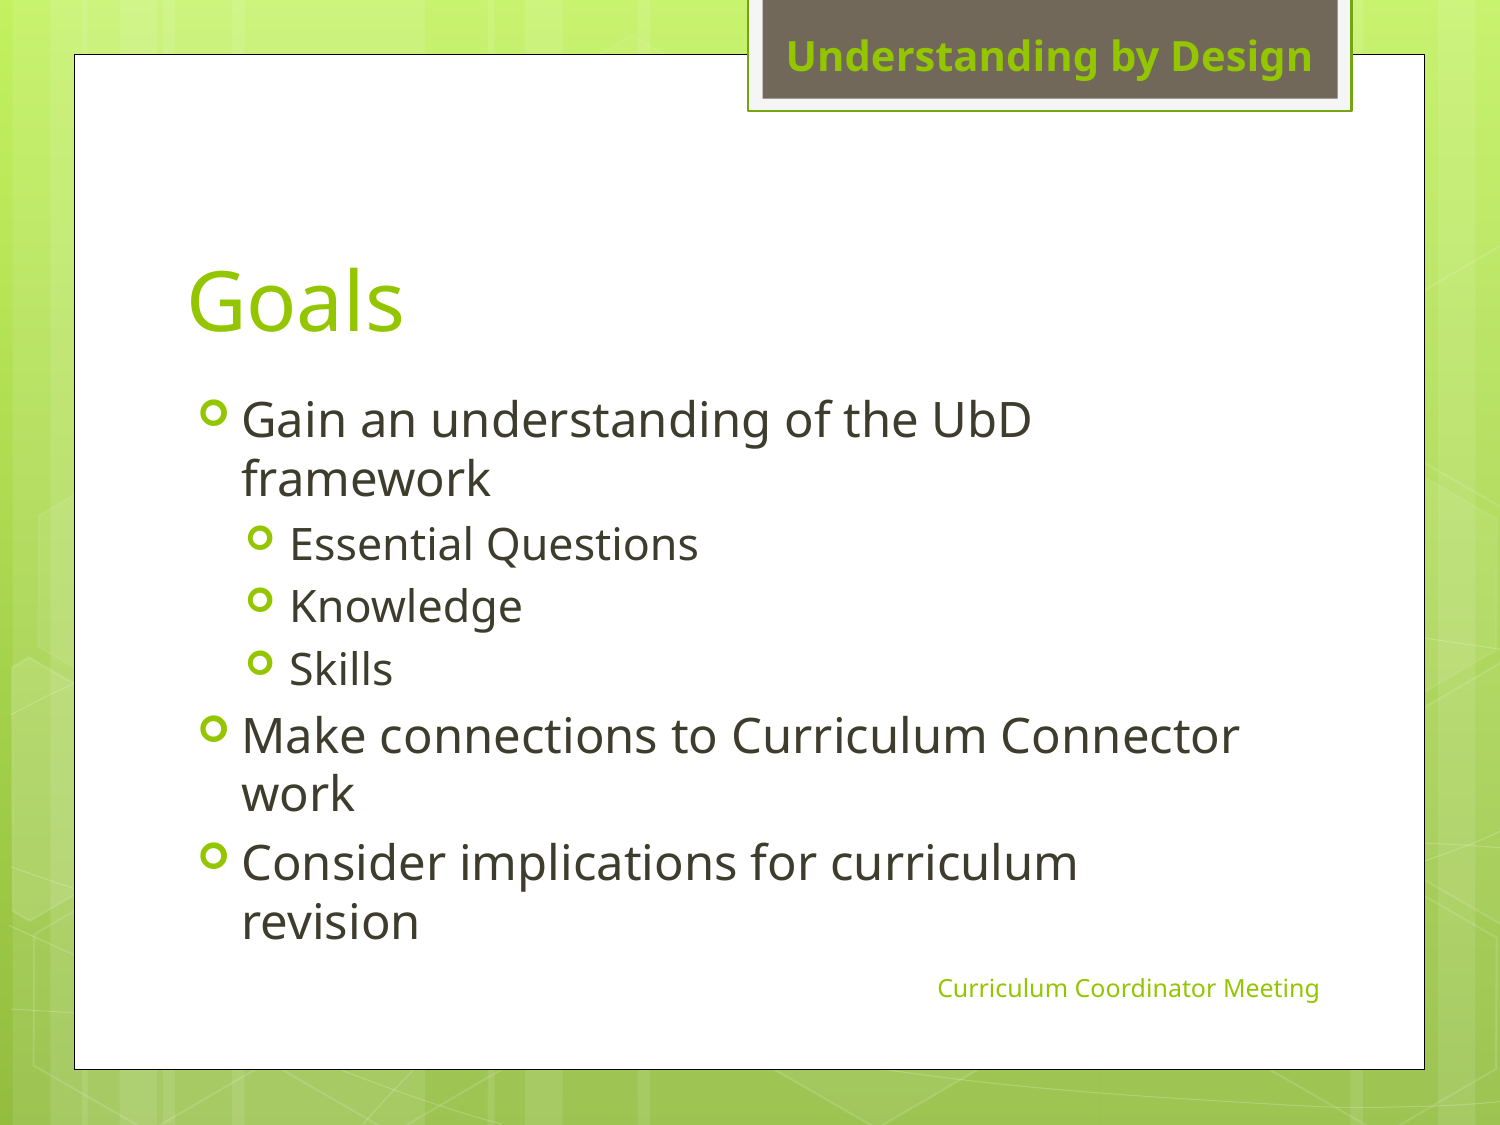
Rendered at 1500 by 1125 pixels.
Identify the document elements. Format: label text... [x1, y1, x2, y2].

title Goals [171, 168, 1324, 357]
list Gain an understanding of the UbD framework Essential Questions Knowledge Skills Make connections to Curriculum Connector work Consider implications for curriculum revision [171, 381, 1283, 957]
footer Curriculum Coordinator Meeting [761, 960, 1336, 1020]
